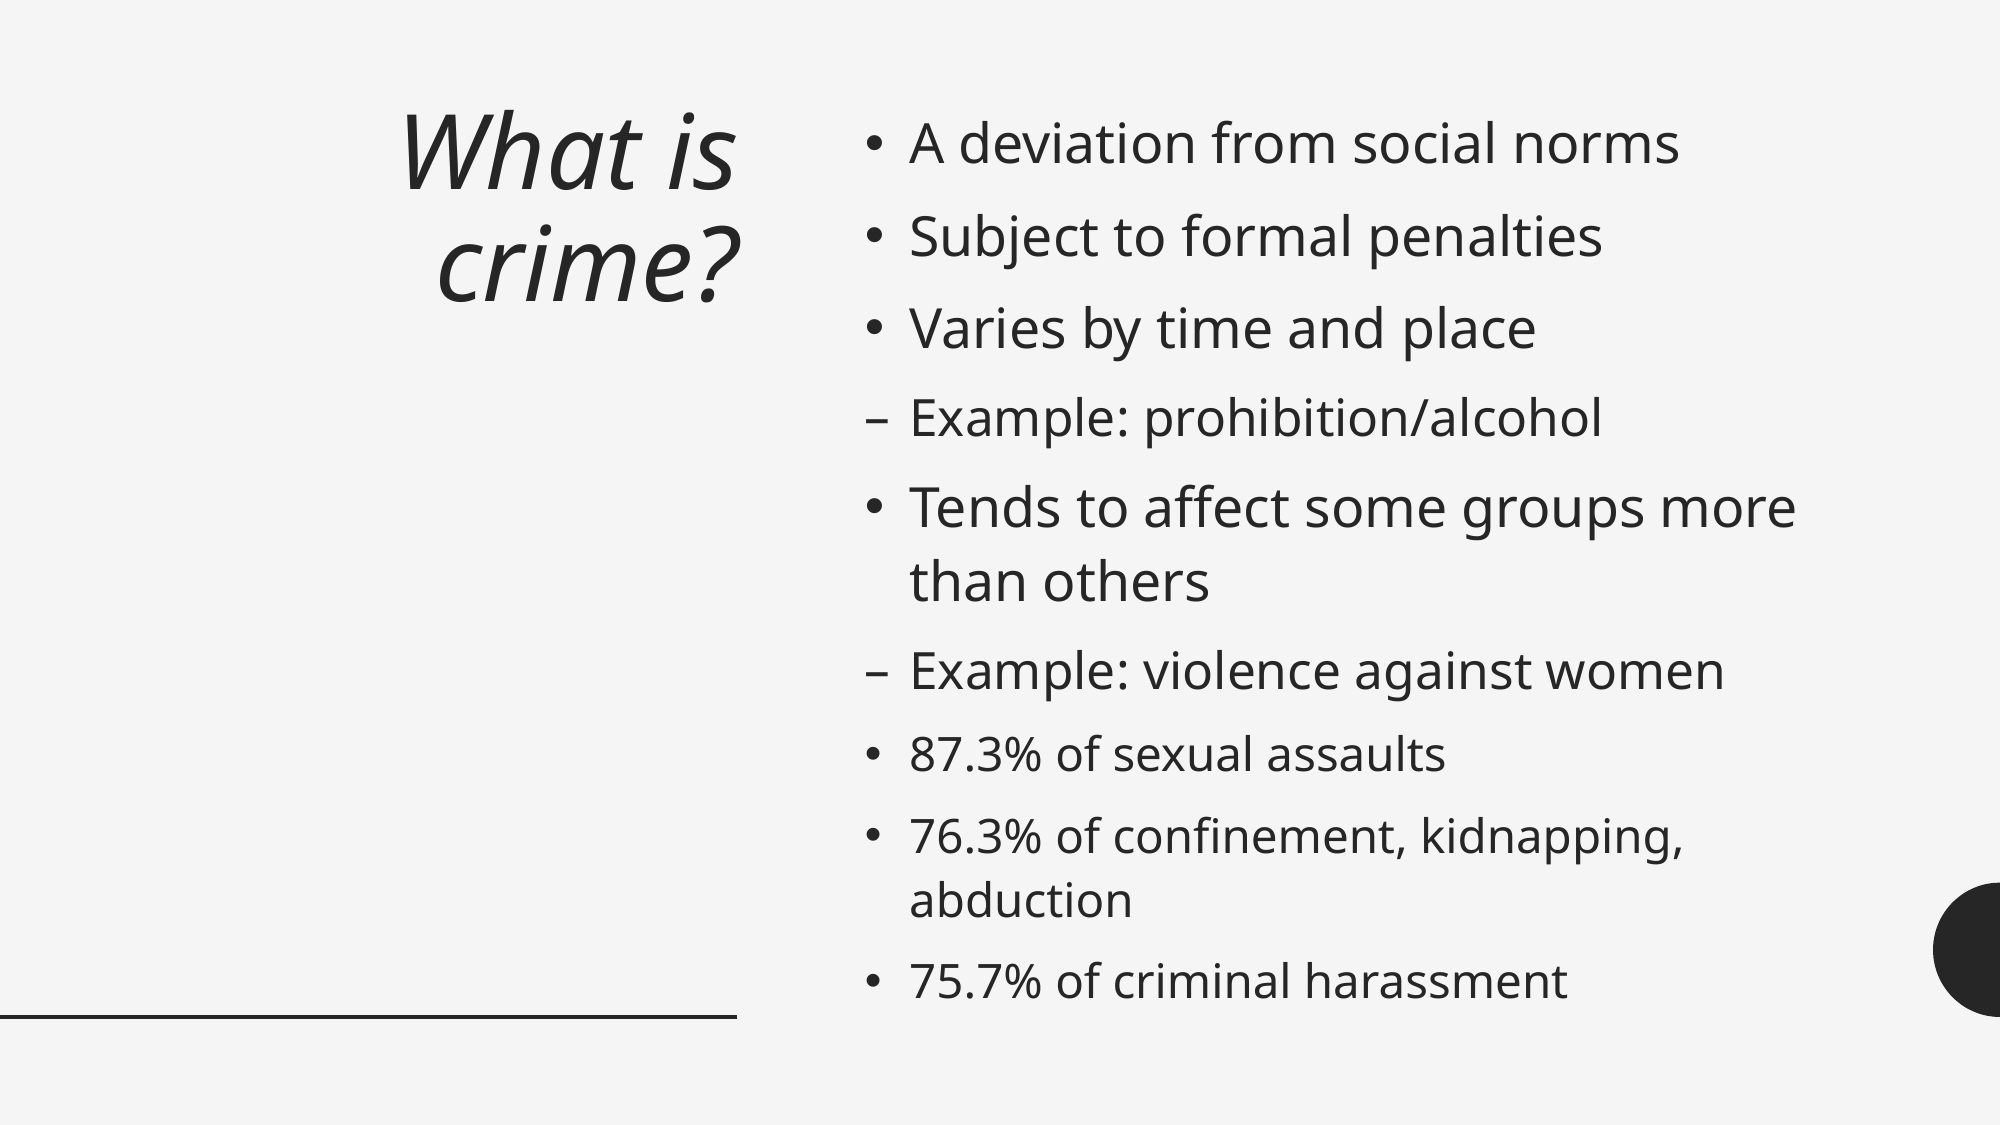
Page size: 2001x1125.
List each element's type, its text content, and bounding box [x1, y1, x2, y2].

list A deviation from social norms Subject to formal penalties Varies by time and place Example: prohibition/alcohol Tends to affect some groups more than others Example: violence against women 87.3% of sexual assaults 76.3% of confinement, kidnapping, abduction 75.7% of criminal harassment [849, 93, 1875, 1022]
title What is crime? [125, 91, 754, 905]
